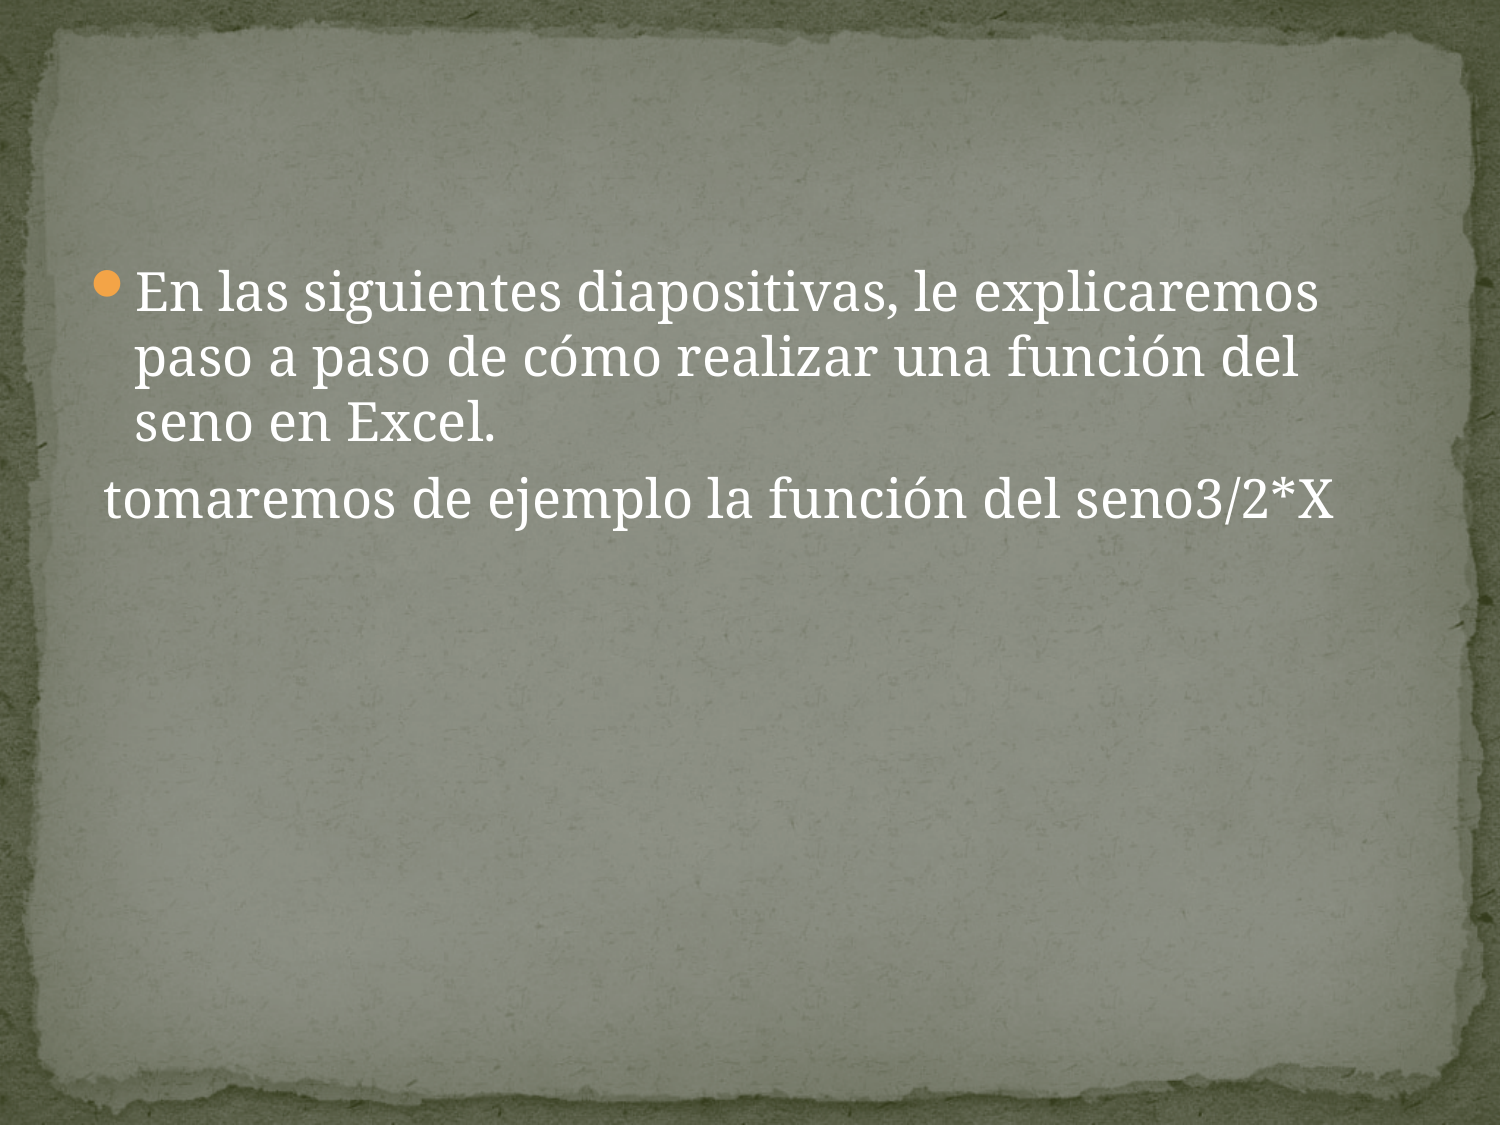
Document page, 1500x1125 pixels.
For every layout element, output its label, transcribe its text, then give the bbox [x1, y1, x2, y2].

list En las siguientes diapositivas, le explicaremos paso a paso de cómo realizar una función del seno en Excel. tomaremos de ejemplo la función del seno3/2*X [75, 249, 1425, 1000]
